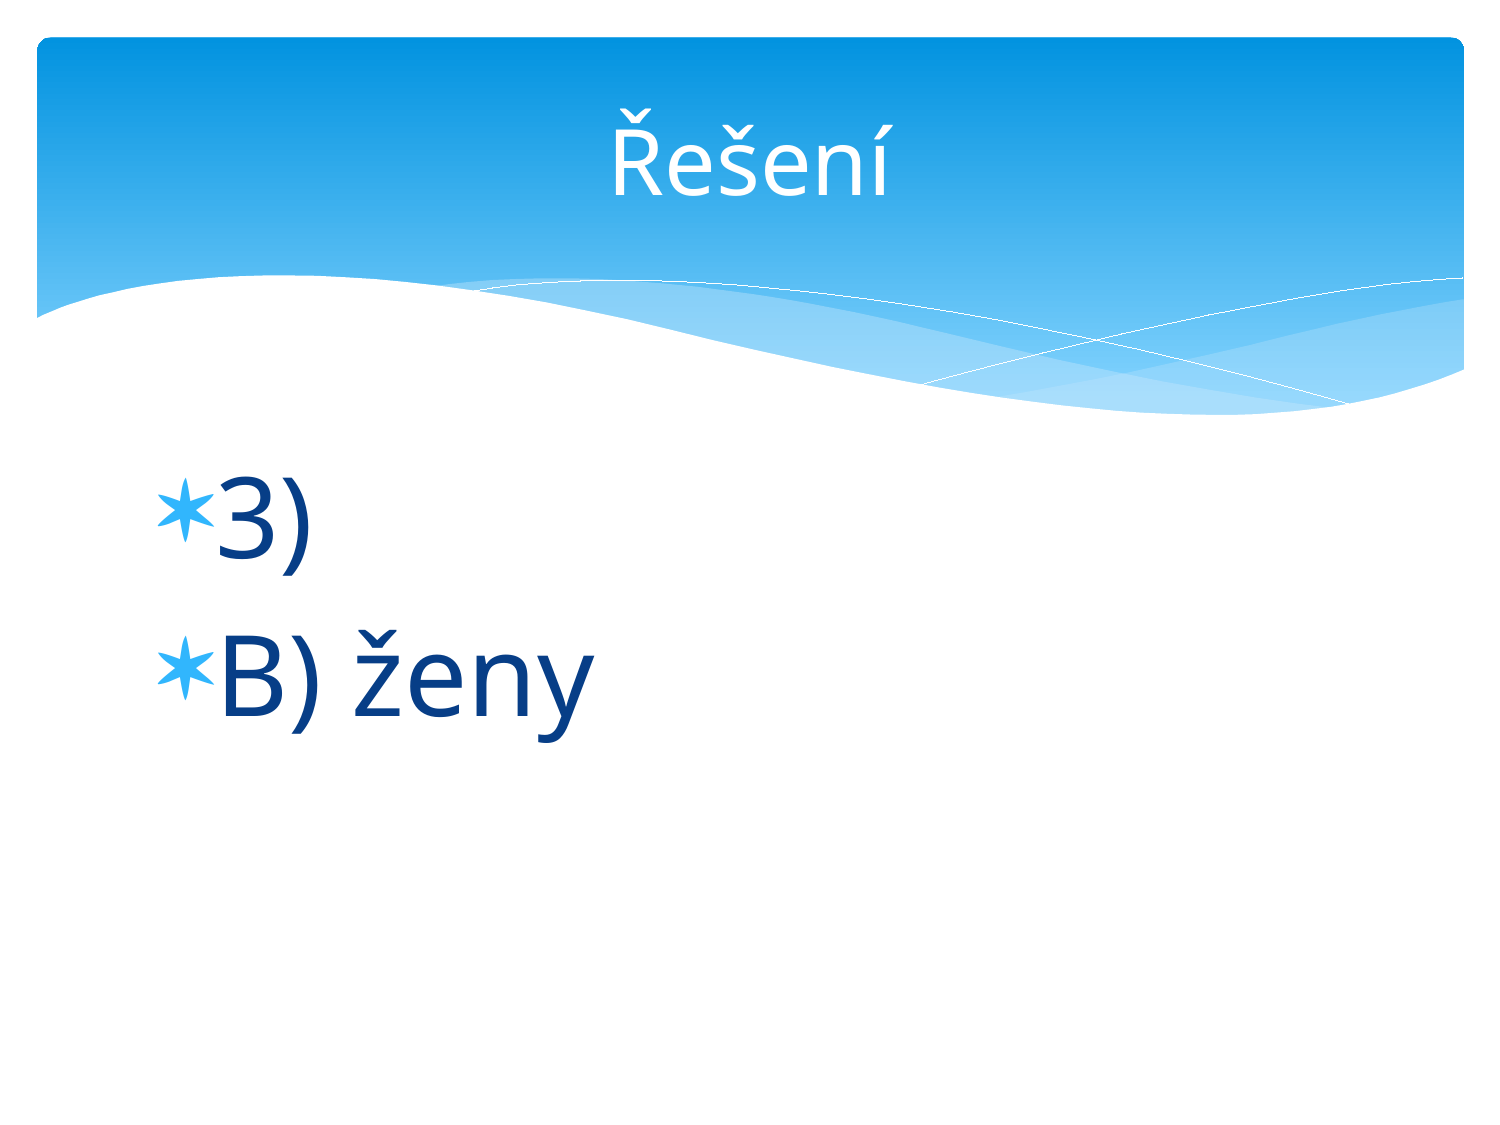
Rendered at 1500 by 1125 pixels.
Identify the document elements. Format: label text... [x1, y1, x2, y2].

list 3) B) ženy [143, 438, 1359, 1005]
title Řešení [75, 55, 1425, 261]
